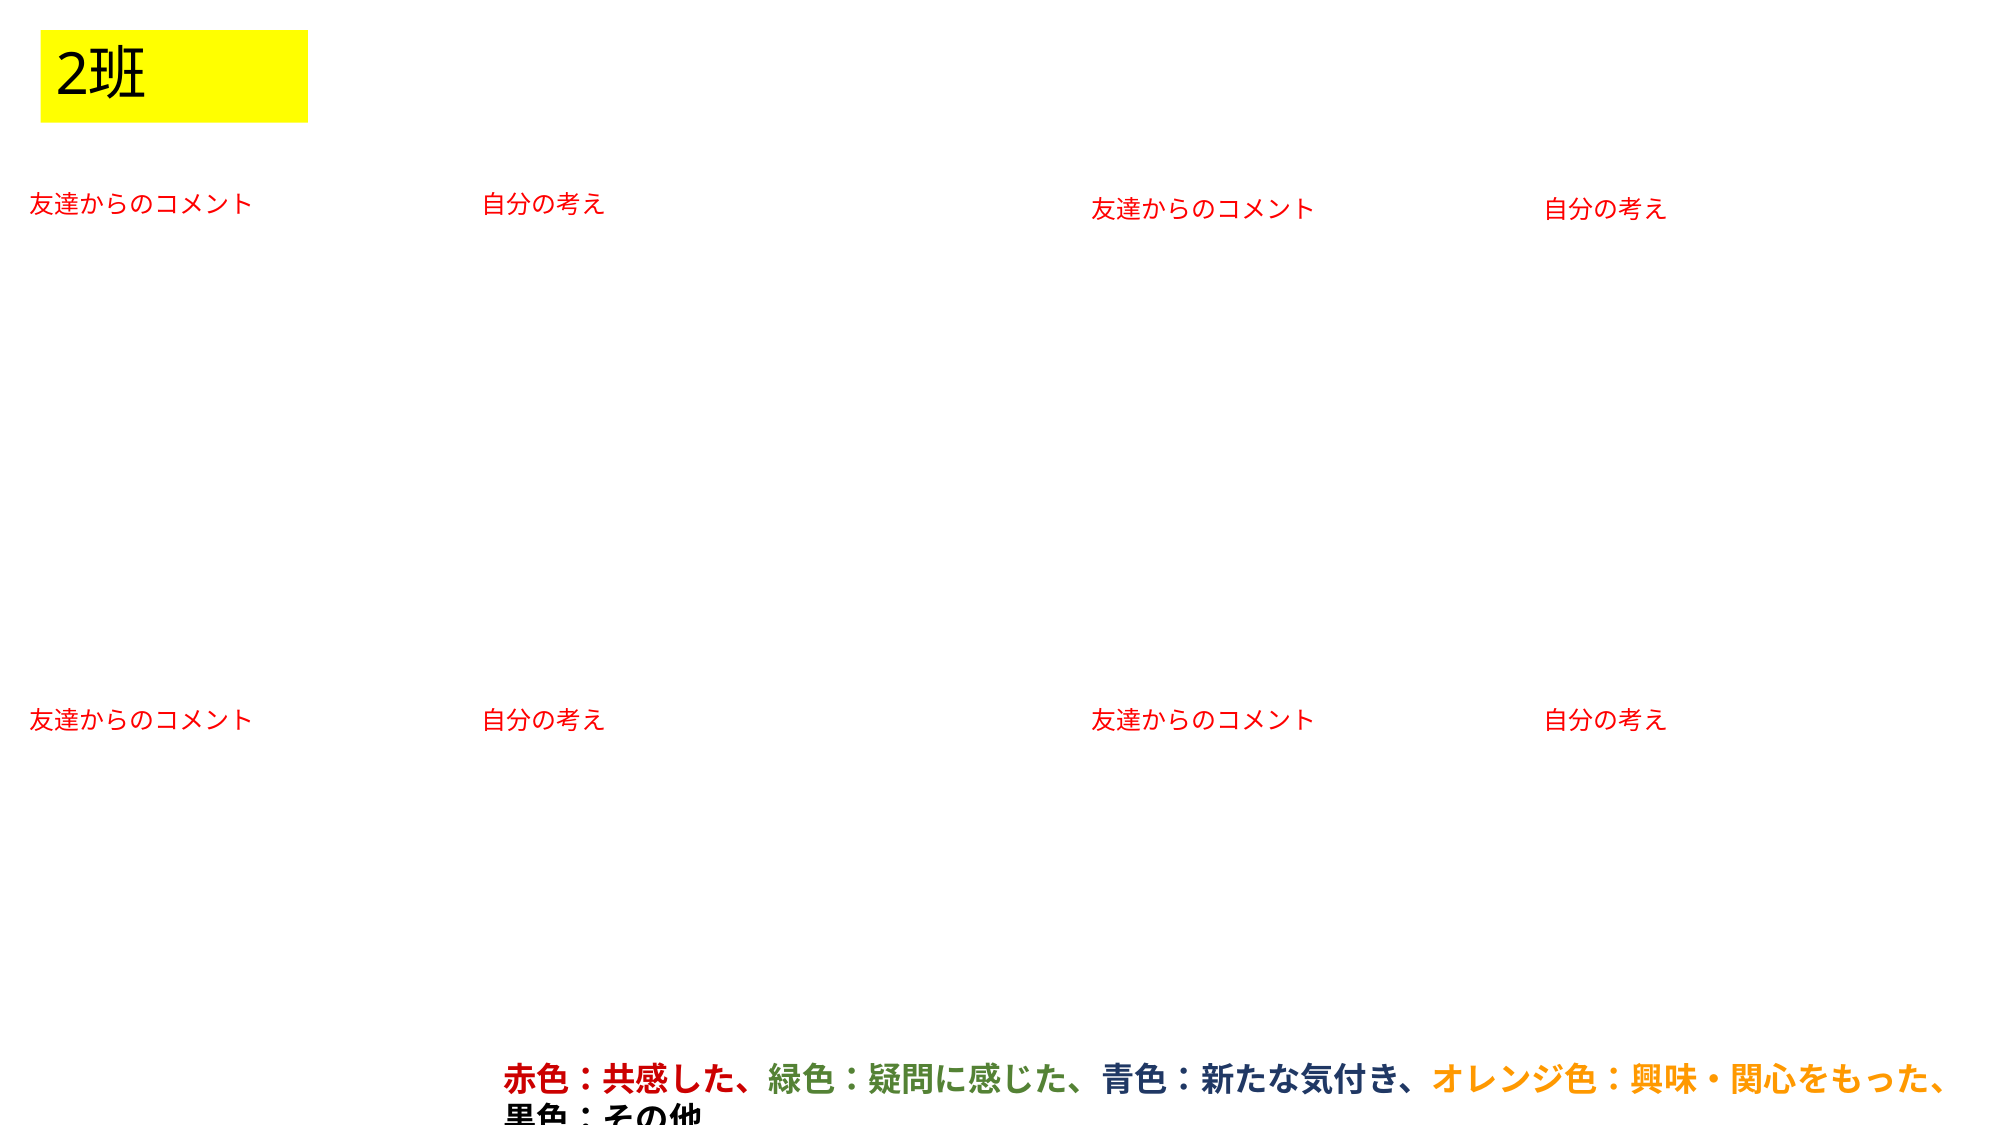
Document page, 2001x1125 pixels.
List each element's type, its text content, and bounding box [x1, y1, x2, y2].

list 2班 [40, 30, 308, 123]
